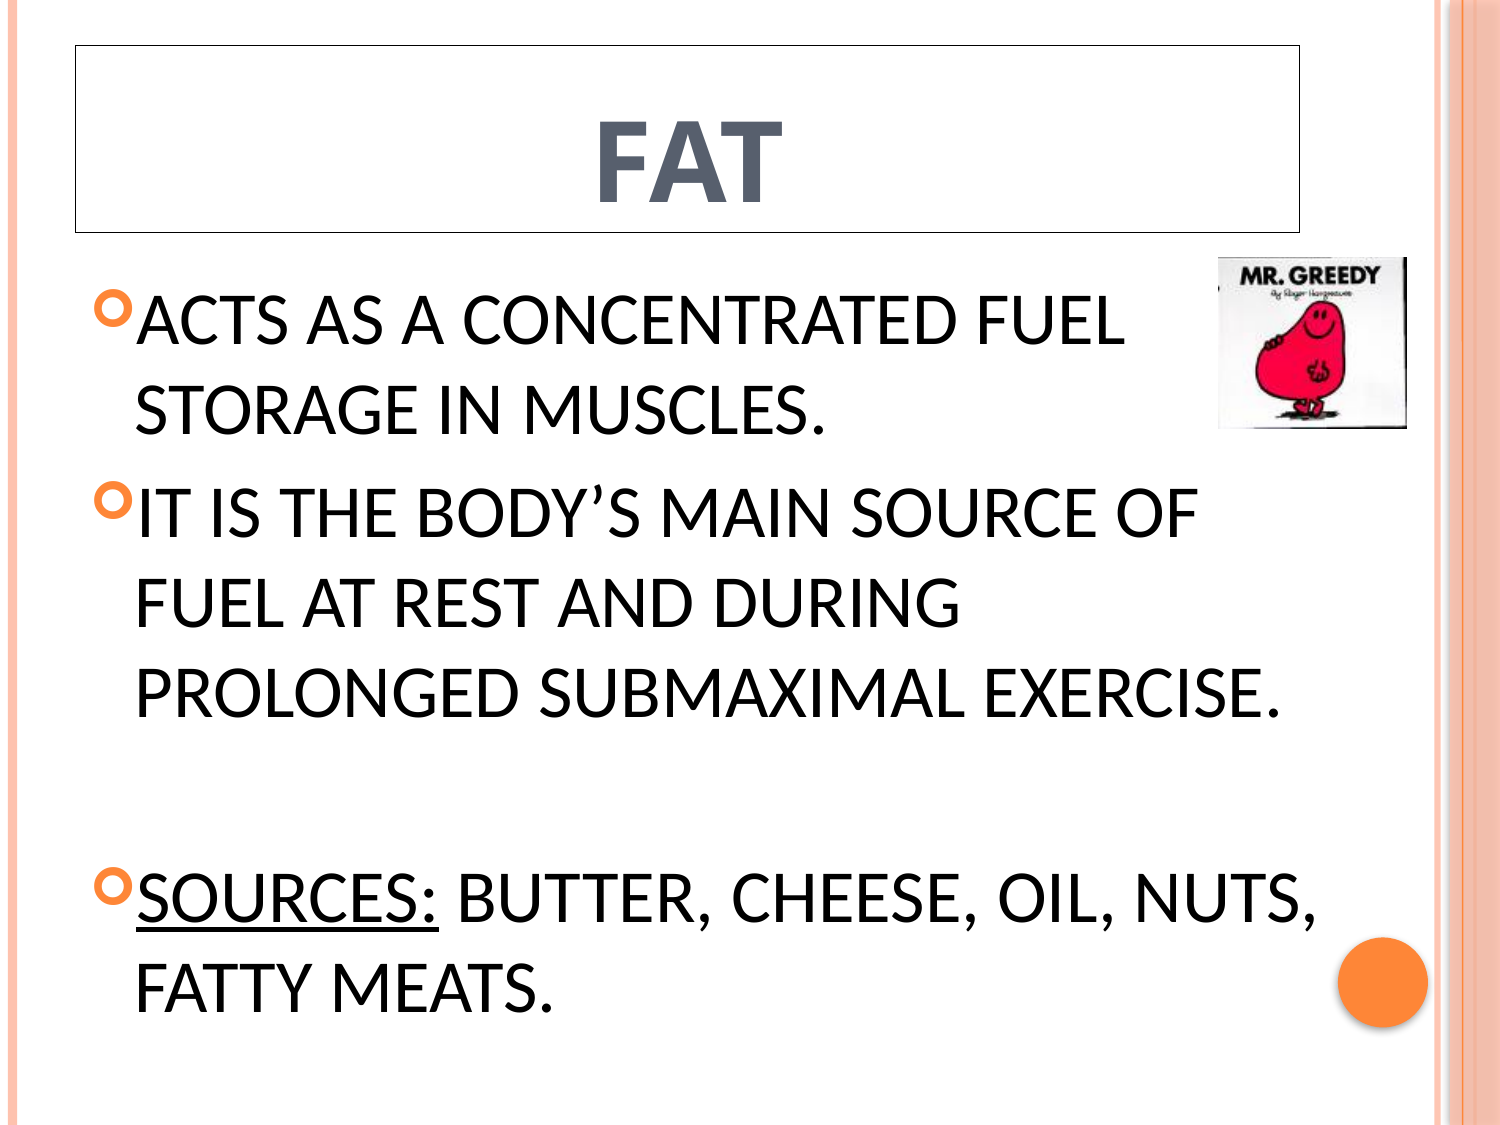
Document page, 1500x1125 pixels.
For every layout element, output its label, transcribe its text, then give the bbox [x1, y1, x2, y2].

picture [1218, 257, 1407, 429]
list ACTS AS A CONCENTRATED FUEL STORAGE IN MUSCLES. IT IS THE BODY’S MAIN SOURCE OF FUEL AT REST AND DURING PROLONGED SUBMAXIMAL EXERCISE. SOURCES: BUTTER, CHEESE, OIL, NUTS, FATTY MEATS. [75, 262, 1336, 1062]
title FAT [75, 45, 1300, 233]
